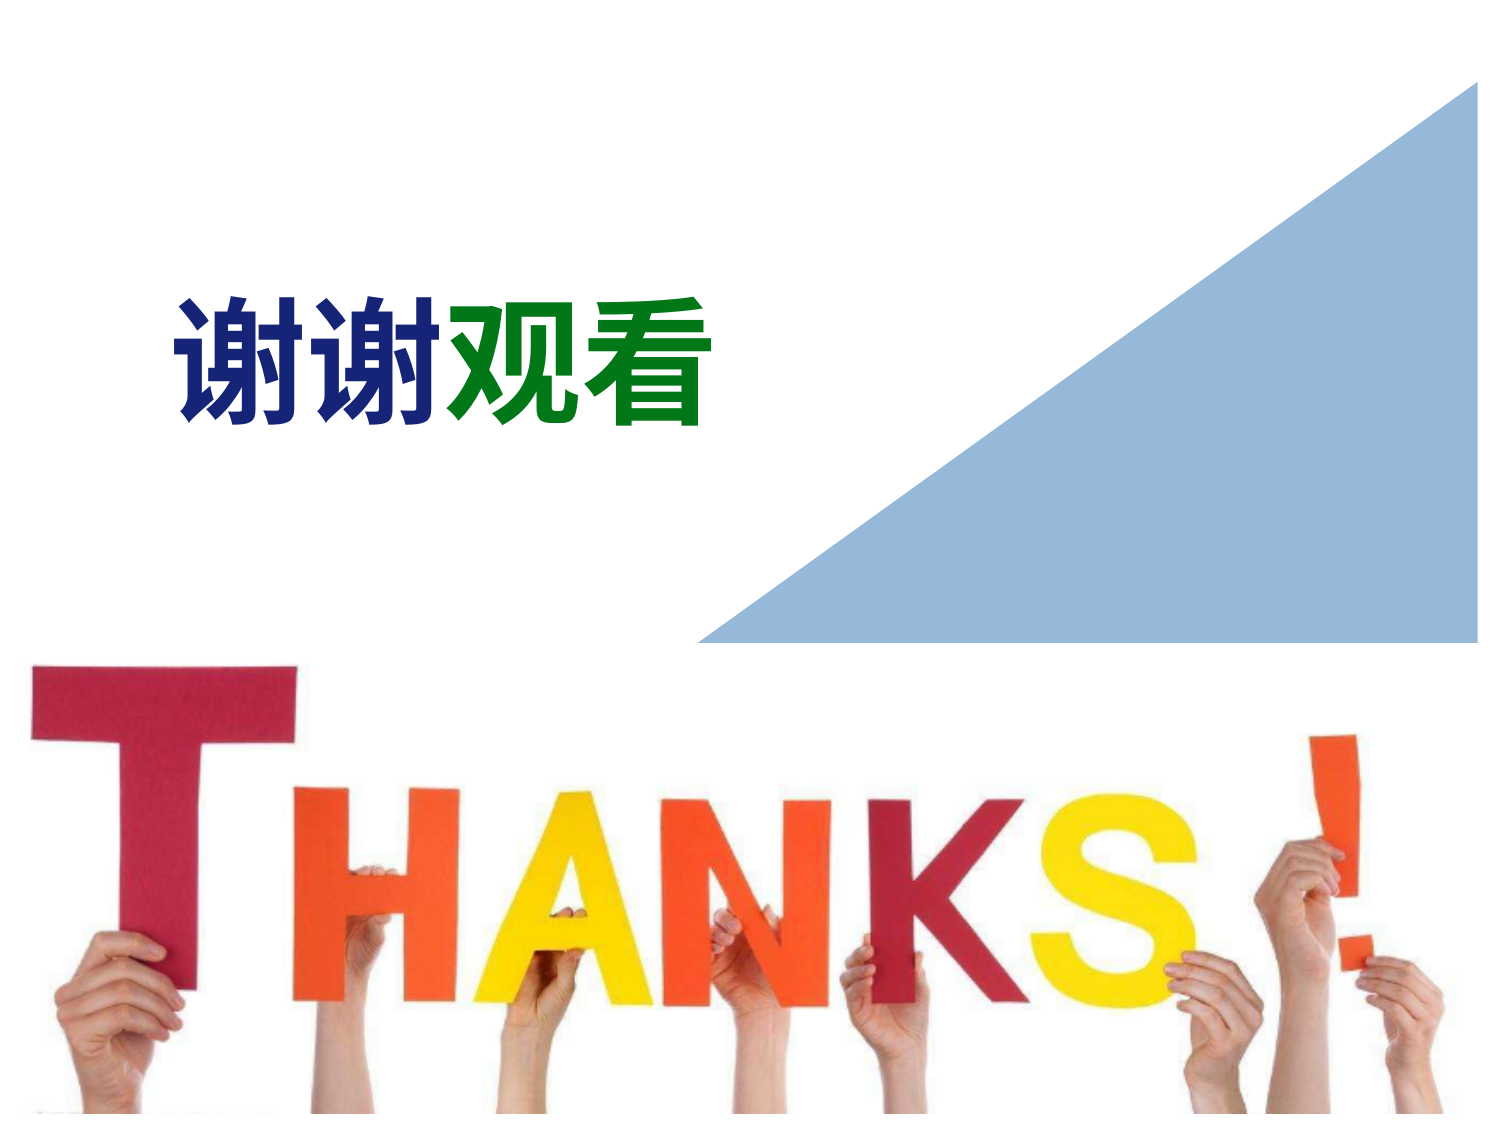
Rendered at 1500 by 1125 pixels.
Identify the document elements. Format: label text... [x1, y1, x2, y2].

picture [21, 643, 1478, 1114]
title 谢谢观看 [154, 275, 1121, 463]
text_box [697, 81, 1478, 643]
